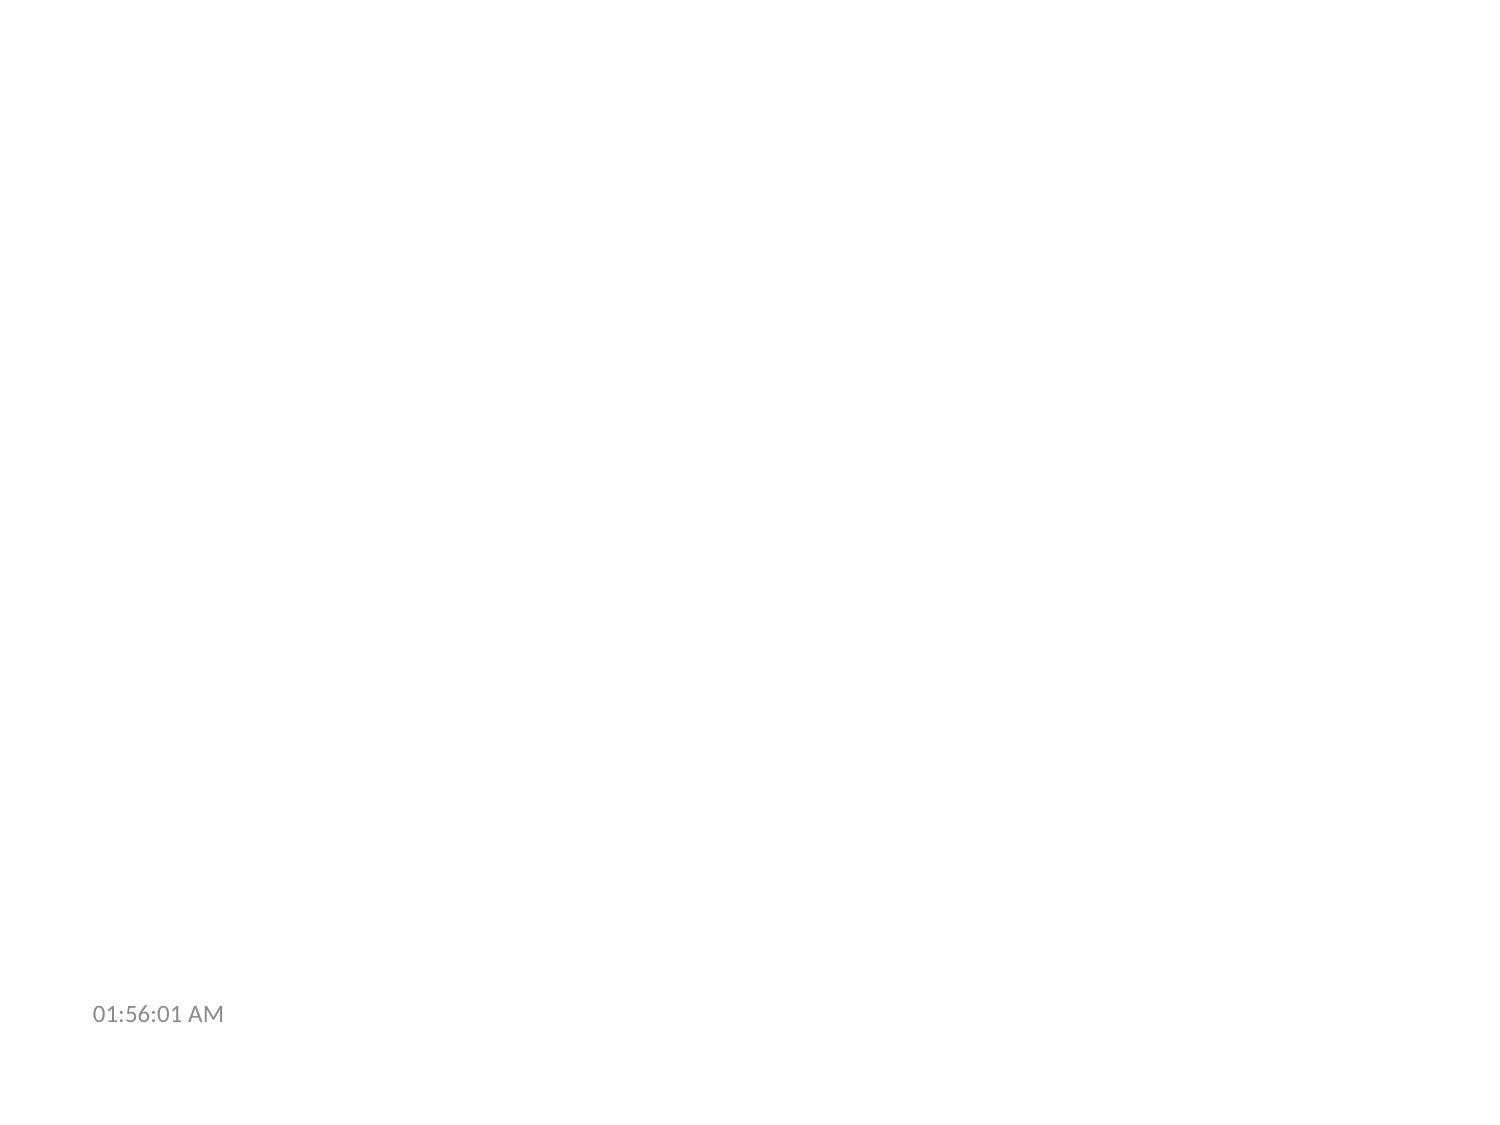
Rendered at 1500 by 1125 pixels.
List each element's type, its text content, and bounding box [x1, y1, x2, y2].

text_box 3:35:09 PM [77, 982, 428, 1043]
